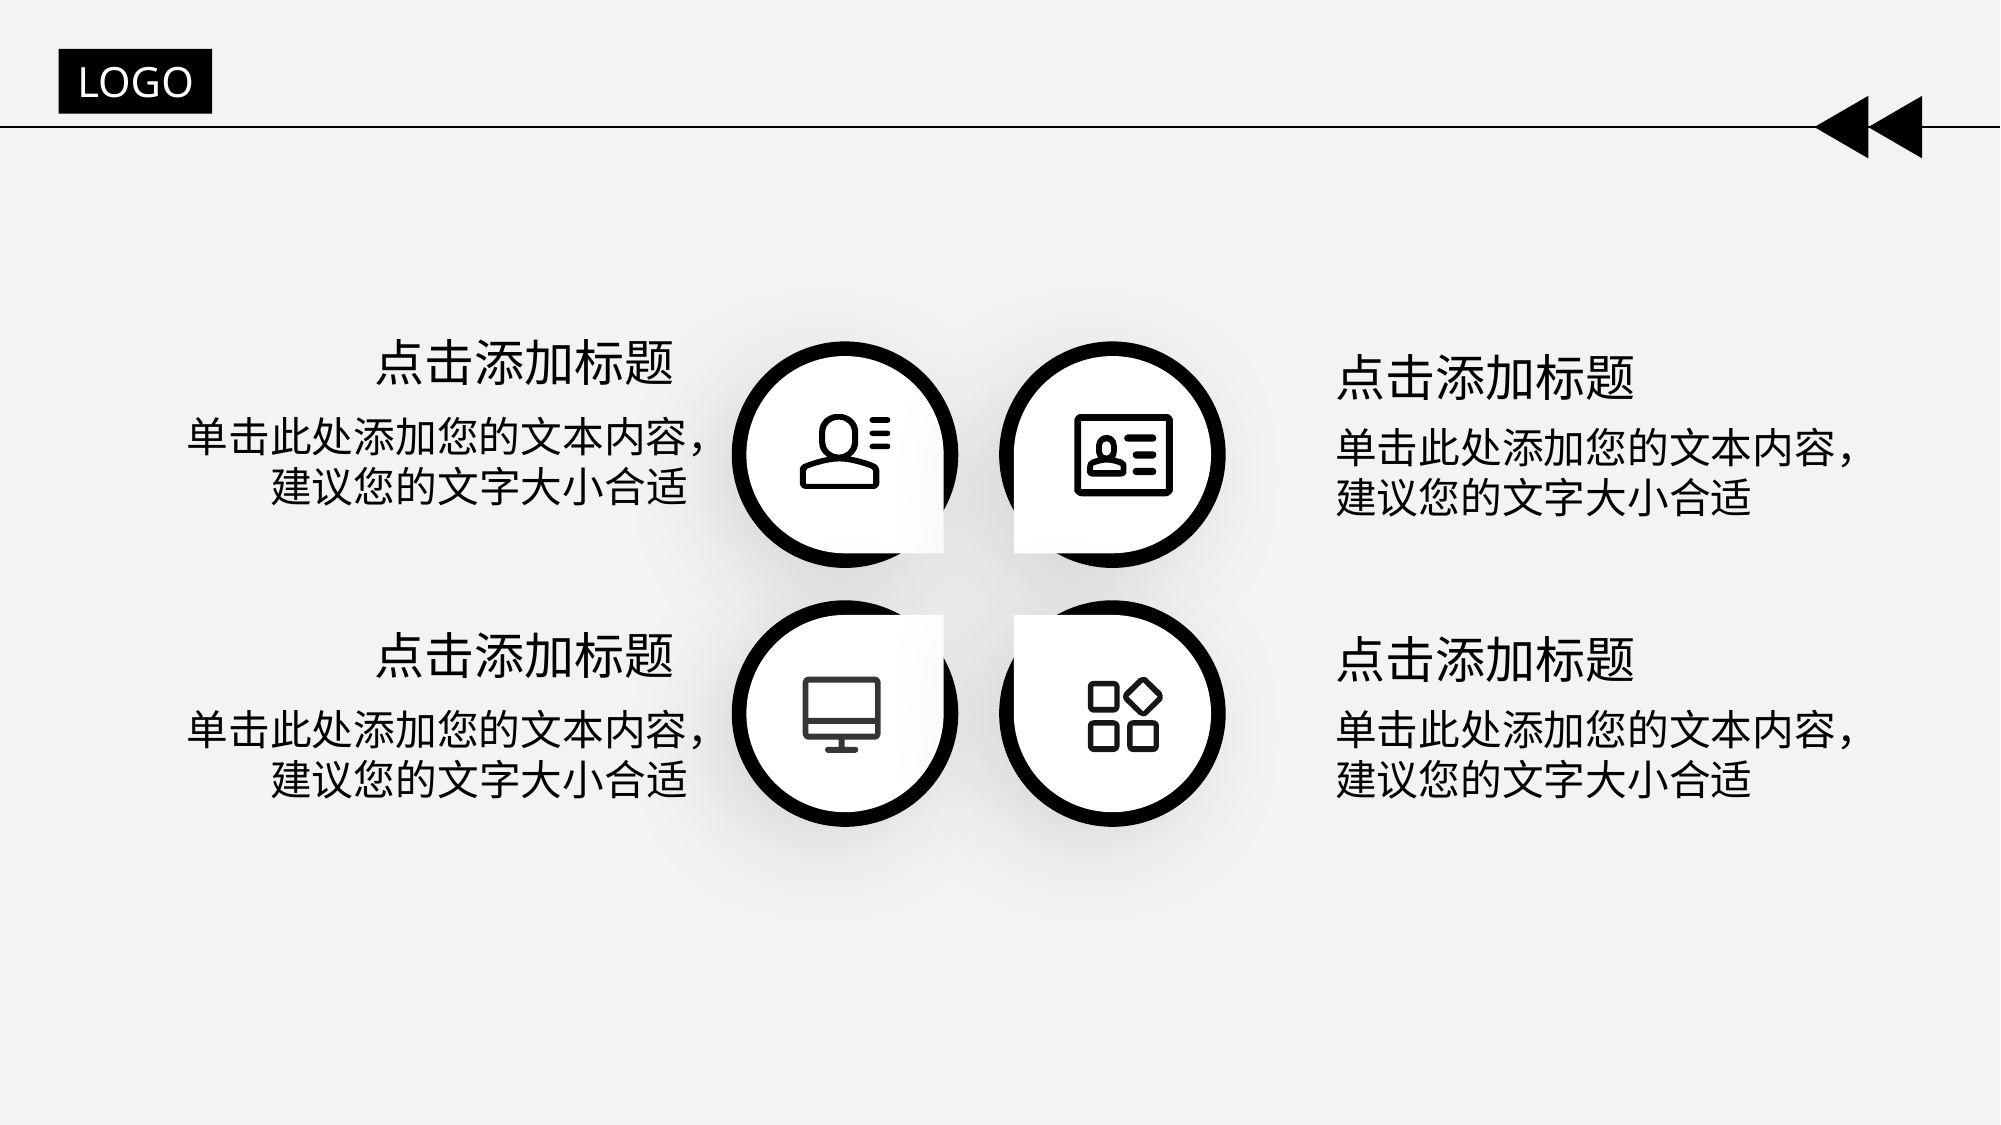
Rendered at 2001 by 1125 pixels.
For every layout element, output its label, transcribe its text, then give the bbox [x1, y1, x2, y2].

picture [0, 0, 2001, 1125]
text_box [166, 617, 739, 813]
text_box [0, 95, 2000, 159]
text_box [1320, 339, 1857, 531]
text_box LOGO [58, 48, 213, 95]
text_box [999, 341, 1226, 568]
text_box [731, 341, 959, 568]
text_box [1320, 621, 1857, 813]
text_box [166, 324, 739, 520]
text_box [999, 600, 1226, 827]
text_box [731, 600, 959, 827]
